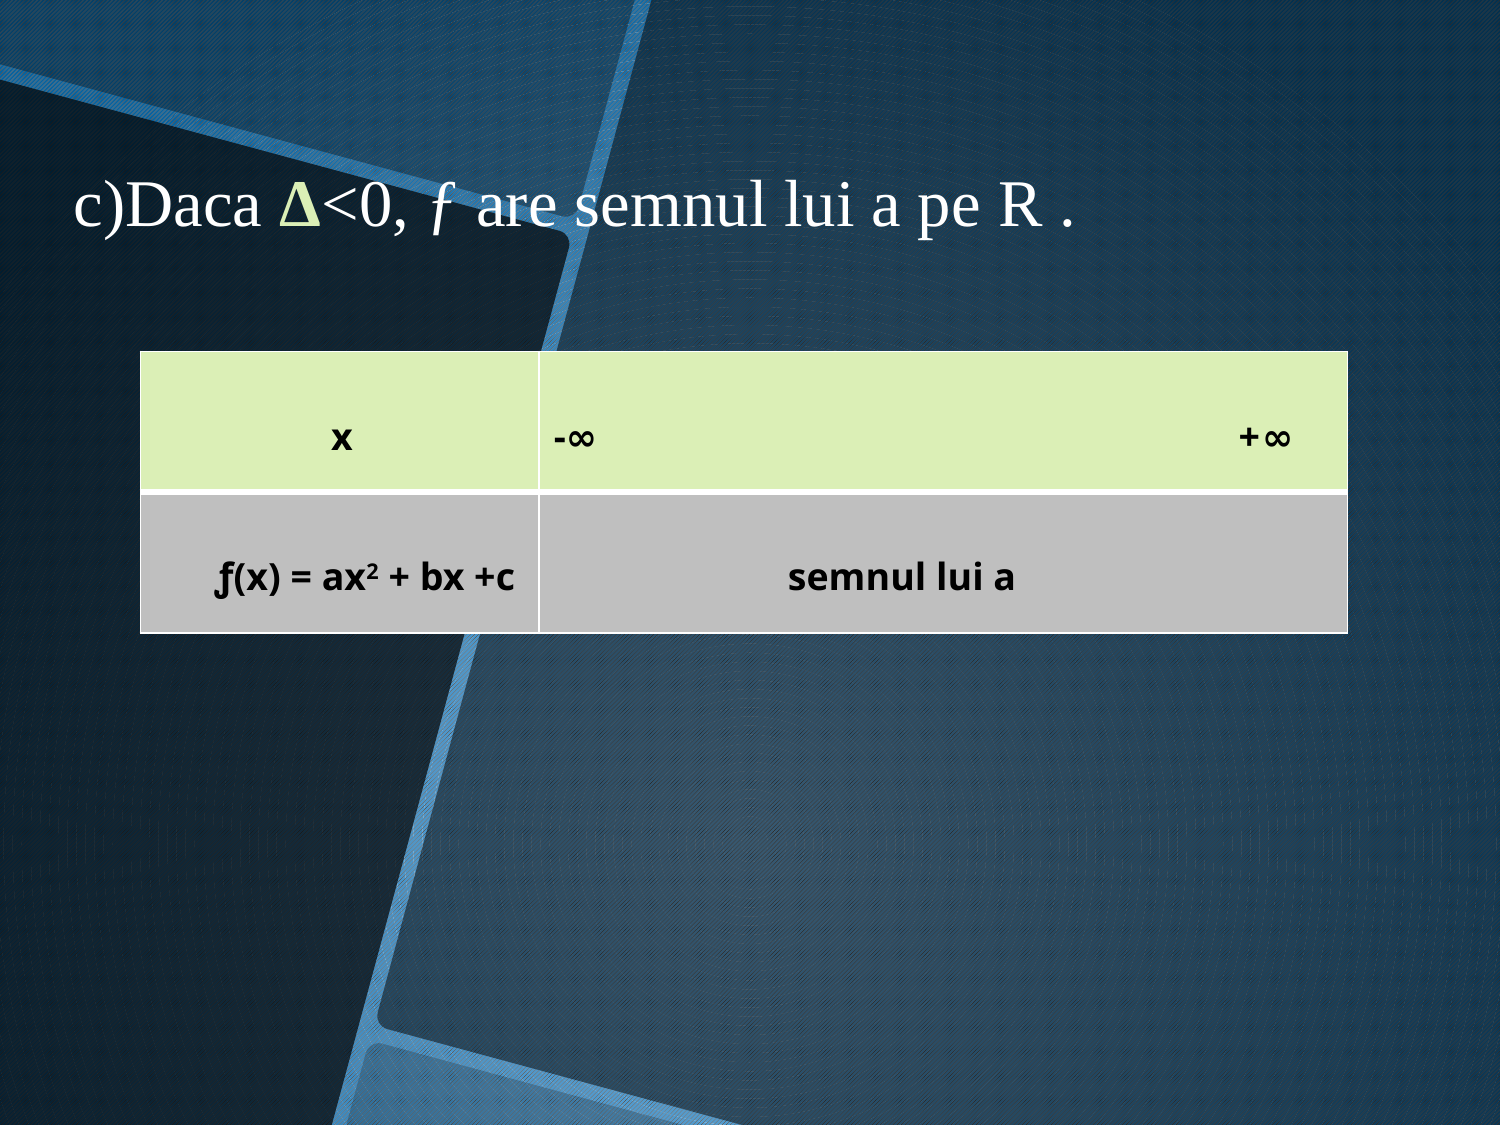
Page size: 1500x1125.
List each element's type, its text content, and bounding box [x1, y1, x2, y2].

list [46, 46, 1397, 1079]
table_cell semnul lui a [540, 495, 1347, 632]
table_header x [141, 352, 538, 489]
text_box c)Daca Δ<0, ƒ are semnul lui a pe R . [58, 152, 1430, 247]
table_cell ƒ(x) = ax2 + bx +c [141, 495, 538, 632]
table_header -∞ +∞ [540, 352, 1347, 489]
